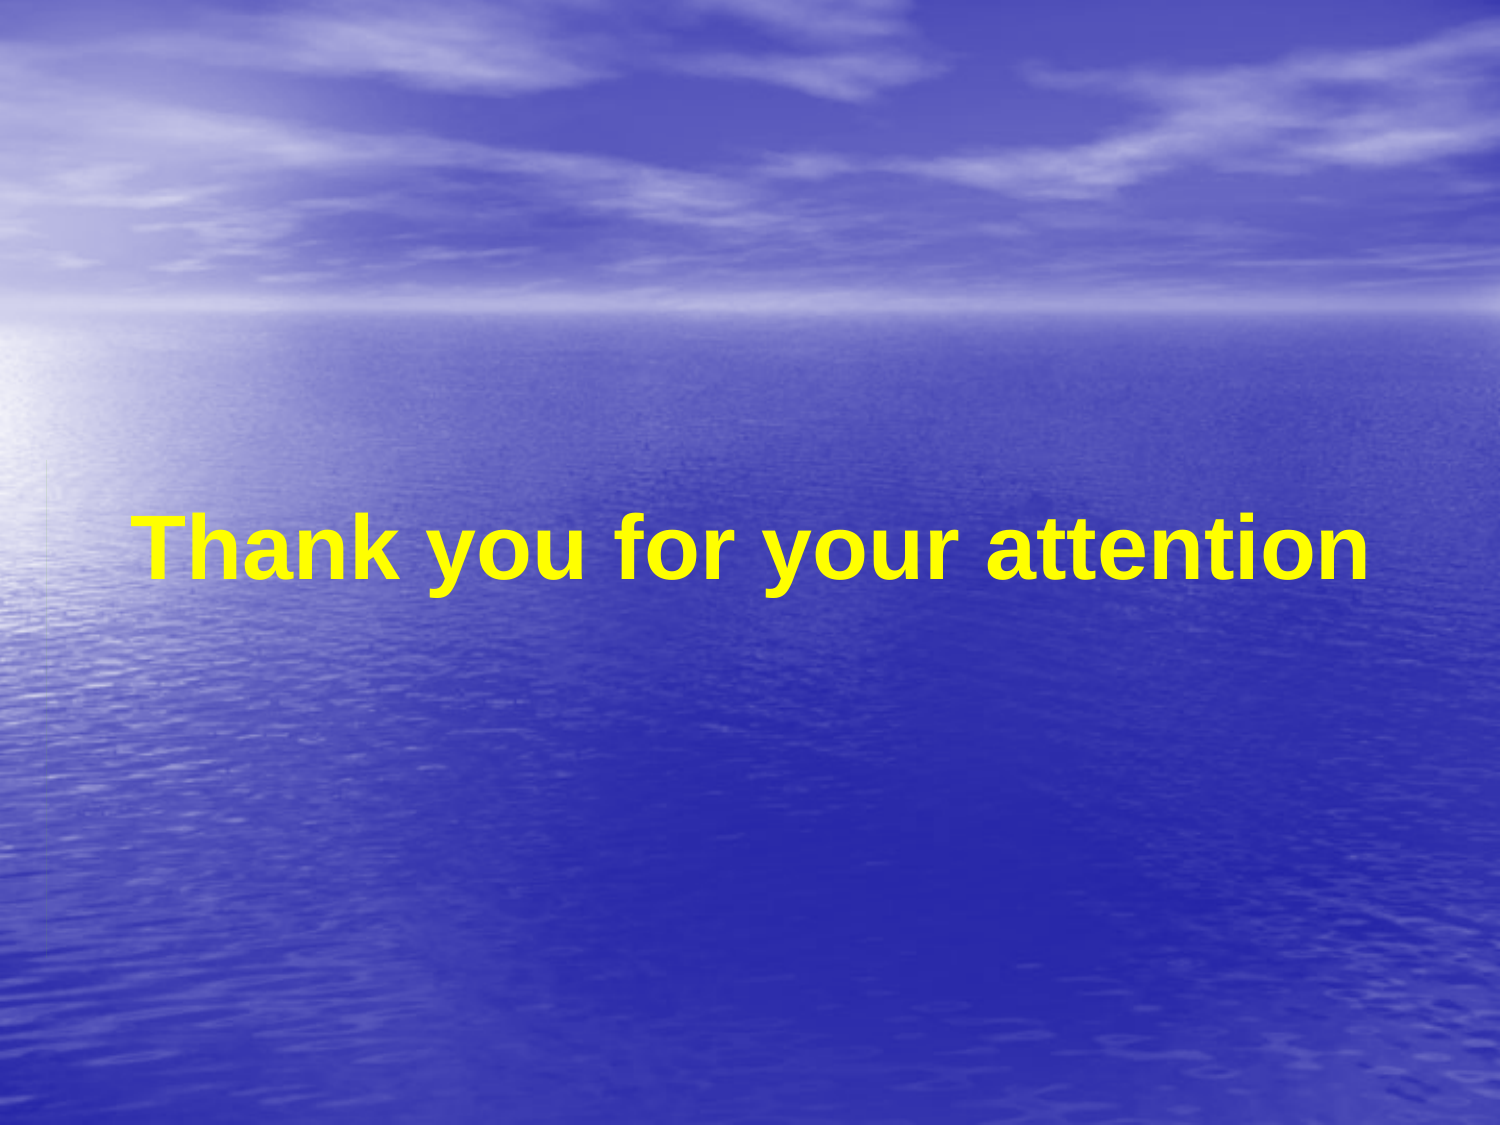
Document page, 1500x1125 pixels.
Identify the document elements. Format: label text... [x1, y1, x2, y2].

subtitle Thank you for your attention [0, 0, 1500, 1125]
